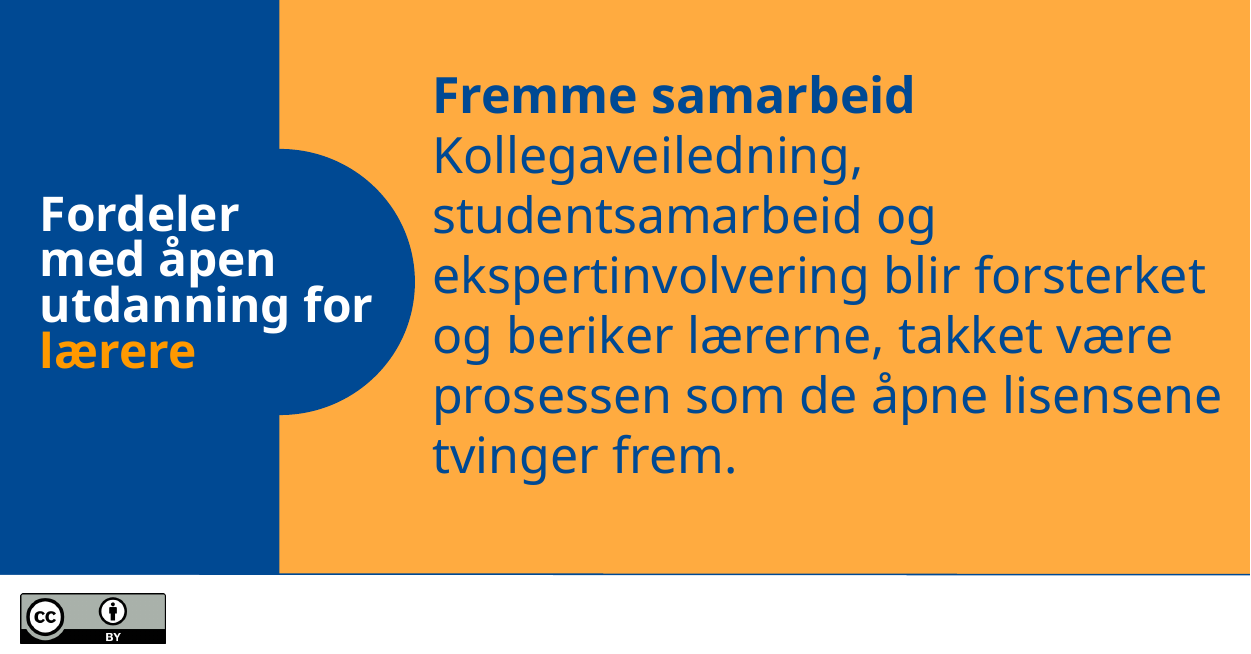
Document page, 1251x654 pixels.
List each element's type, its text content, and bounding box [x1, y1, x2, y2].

picture [20, 592, 166, 645]
text_box [0, 0, 280, 573]
text_box Fremme samarbeid Kollegaveiledning, studentsamarbeid og ekspertinvolvering blir forsterket og beriker lærerne, takket være prosessen som de åpne lisensene tvinger frem. [417, 48, 1250, 499]
text_box [0, 582, 1250, 654]
text_box [206, 393, 355, 416]
text_box [195, 148, 366, 179]
text_box Fordeler med åpen utdanning for lærere [24, 179, 420, 393]
